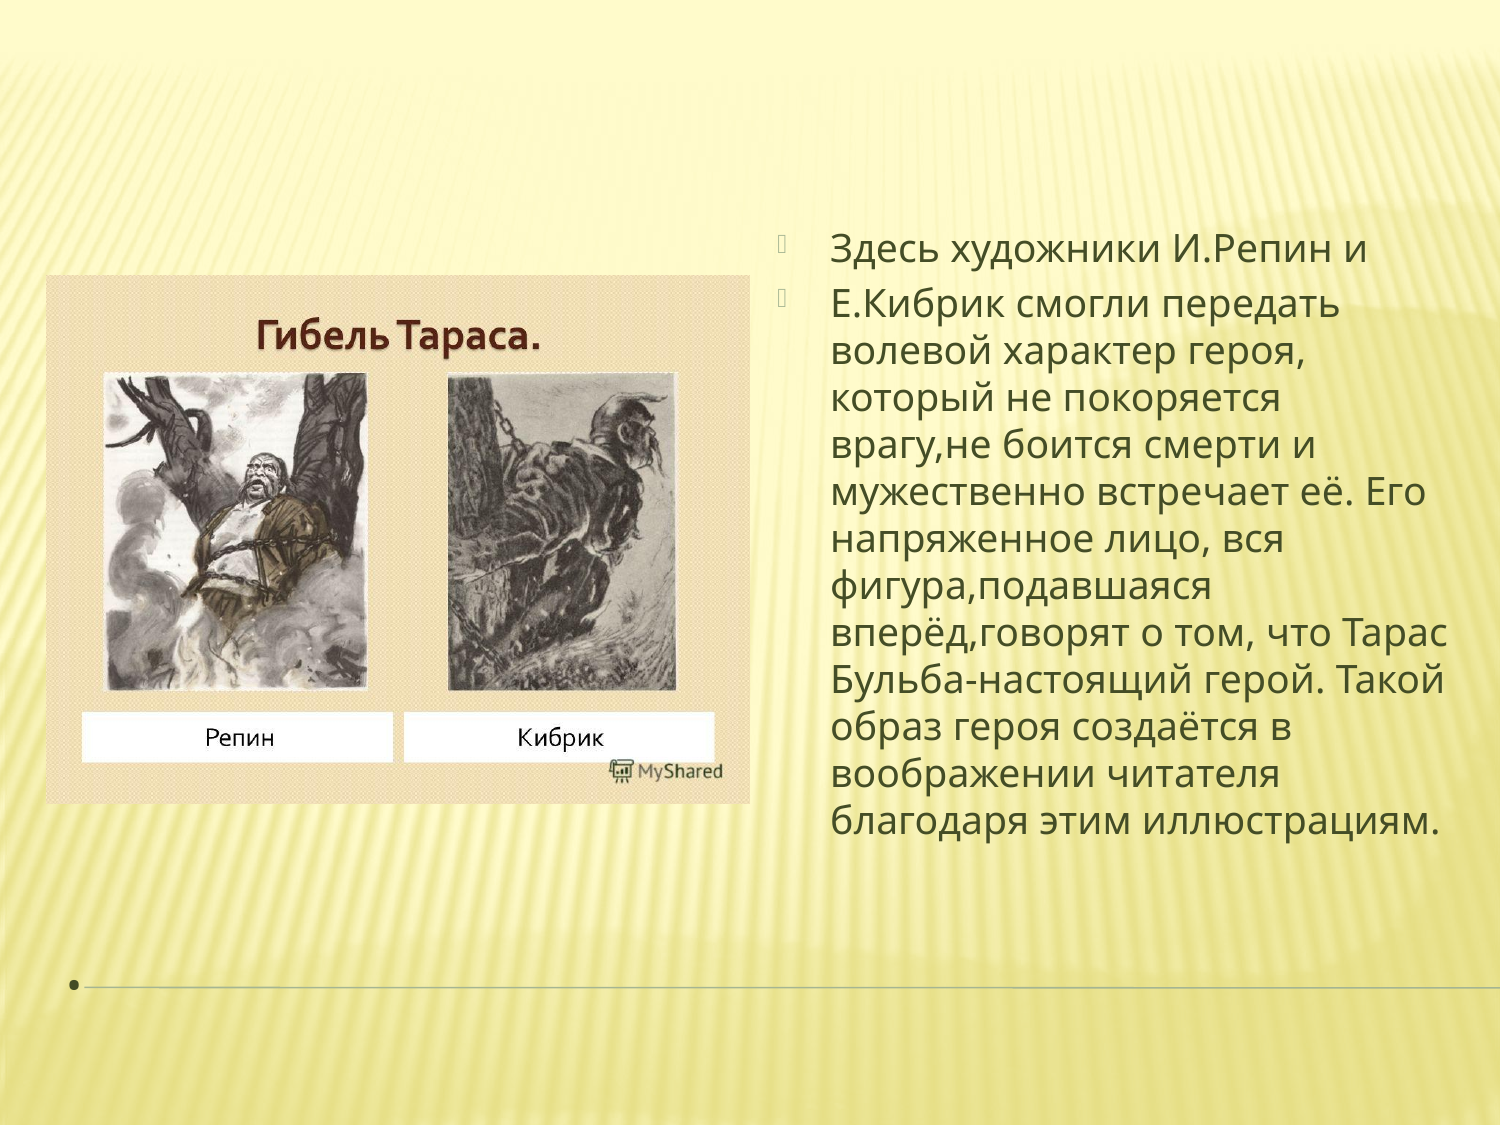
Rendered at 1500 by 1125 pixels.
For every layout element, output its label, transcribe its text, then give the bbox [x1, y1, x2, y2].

list Здесь художники И.Репин и Е.Кибрик смогли передать волевой характер героя, который не покоряется врагу,не боится смерти и мужественно встречает её. Его напряженное лицо, вся фигура,подавшаяся вперёд,говорят о том, что Тарас Бульба-настоящий герой. Такой образ героя создаётся в воображении читателя благодаря этим иллюстрациям. [762, 215, 1467, 863]
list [45, 274, 751, 804]
title . [50, 887, 1463, 1033]
